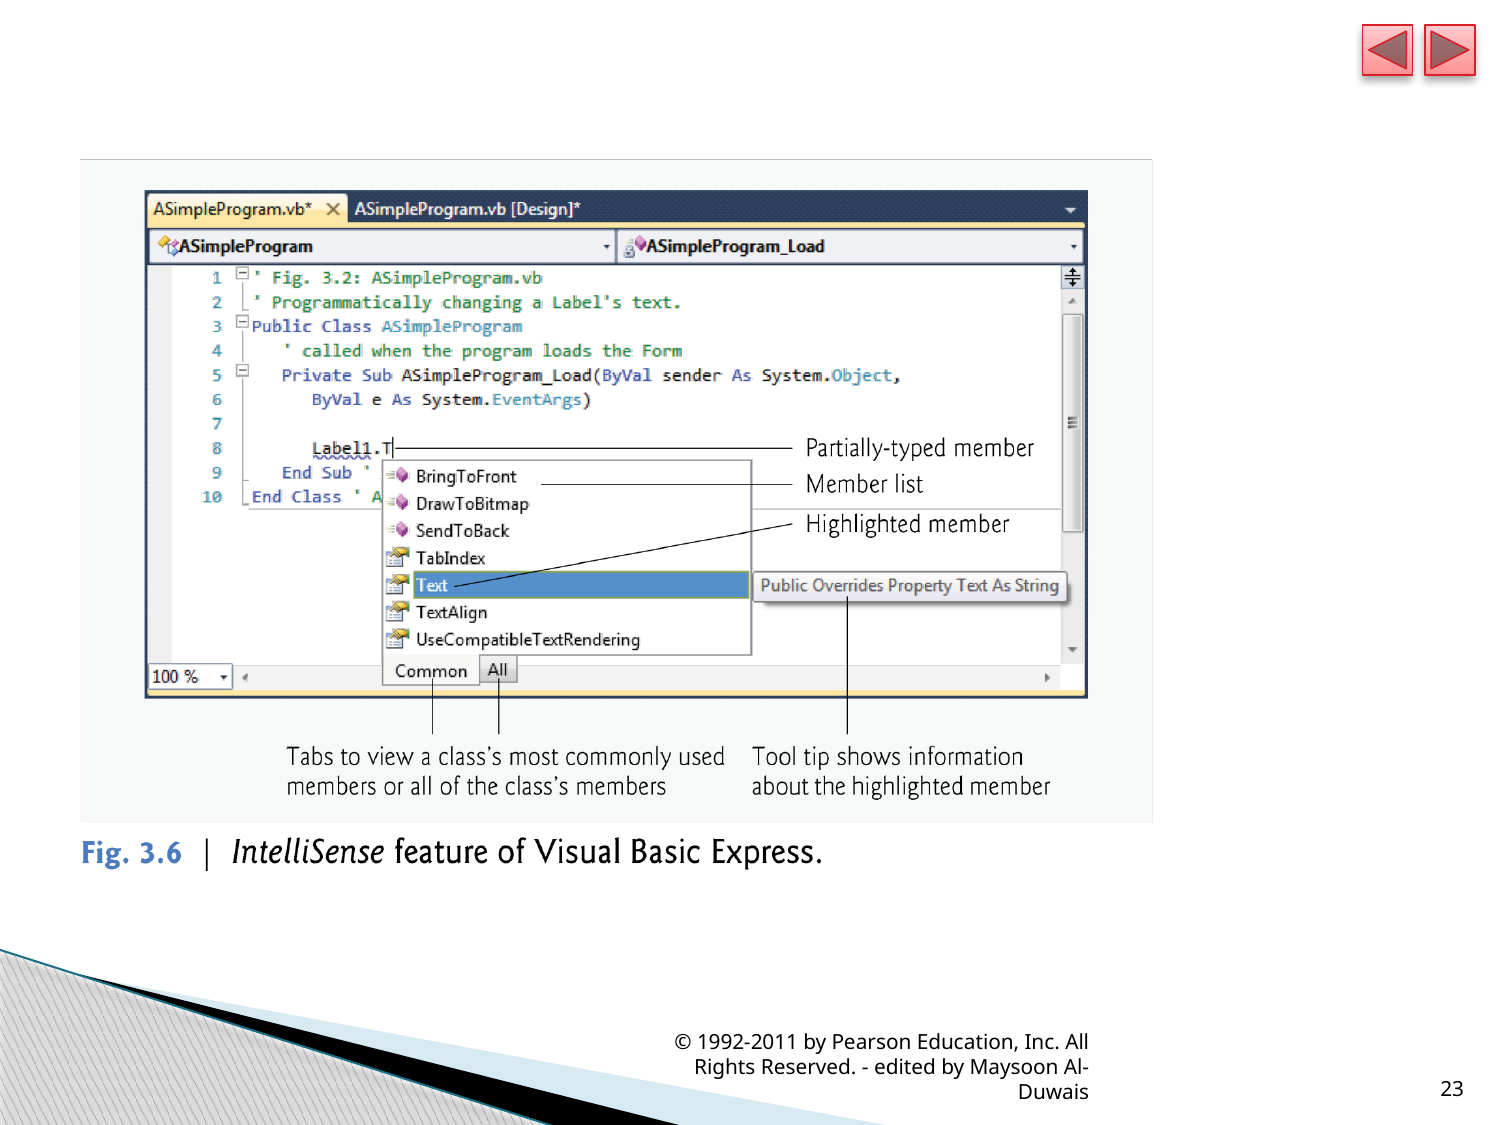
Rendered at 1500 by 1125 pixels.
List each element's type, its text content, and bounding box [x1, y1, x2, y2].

slide_number 23 [1418, 1051, 1479, 1112]
picture [0, 106, 1500, 1018]
footer © 1992-2011 by Pearson Education, Inc. All Rights Reserved. - edited by Maysoon Al-Duwais [650, 1051, 1105, 1112]
